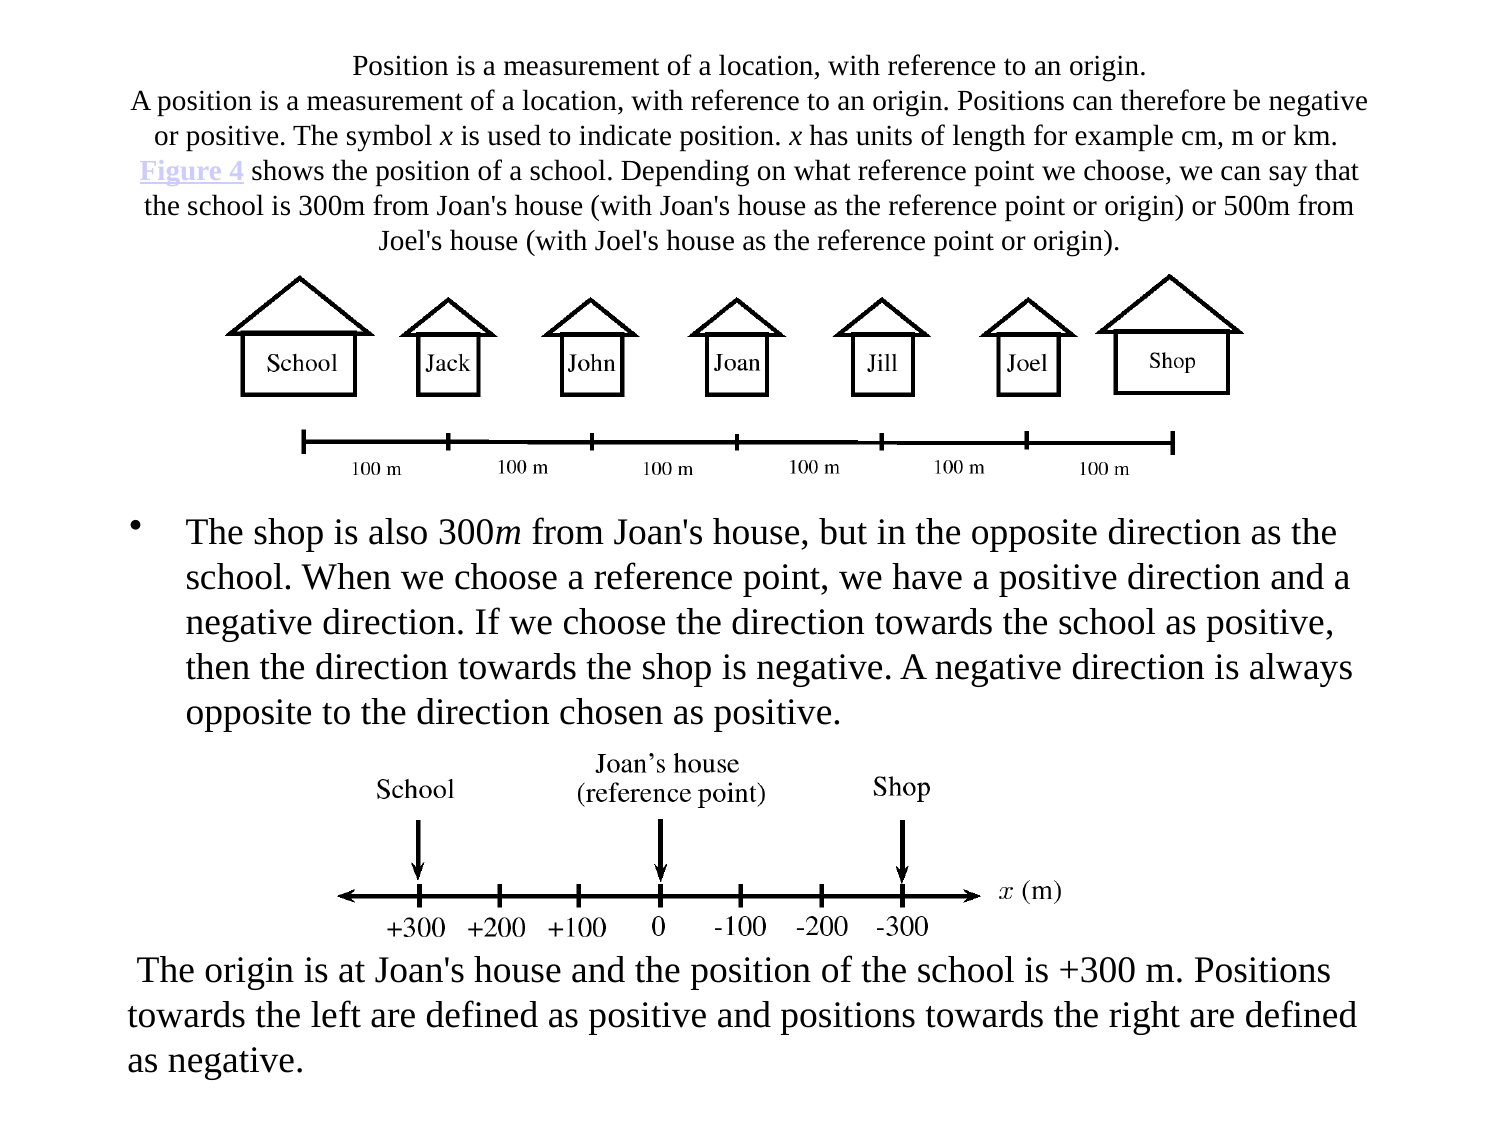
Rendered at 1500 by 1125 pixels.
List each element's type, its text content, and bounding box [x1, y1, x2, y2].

title Position is a measurement of a location, with reference to an origin. A position is a measurement of a location, with reference to an origin. Positions can therefore be negative or positive. The symbol x is used to indicate position. x has units of length for example cm, m or km. Figure 4 shows the position of a school. Depending on what reference point we choose, we can say that the school is 300m from Joan's house (with Joan's house as the reference point or origin) or 500m from Joel's house (with Joel's house as the reference point or origin). [112, 49, 1388, 288]
text_box The origin is at Joan's house and the position of the school is +300 m. Positions towards the left are defined as positive and positions towards the right are defined as negative. [112, 937, 1400, 1088]
picture [337, 753, 1062, 938]
list The shop is also 300m from Joan's house, but in the opposite direction as the school. When we choose a reference point, we have a positive direction and a negative direction. If we choose the direction towards the school as positive, then the direction towards the shop is negative. A negative direction is always opposite to the direction chosen as positive. [114, 499, 1390, 754]
picture [224, 274, 1244, 476]
